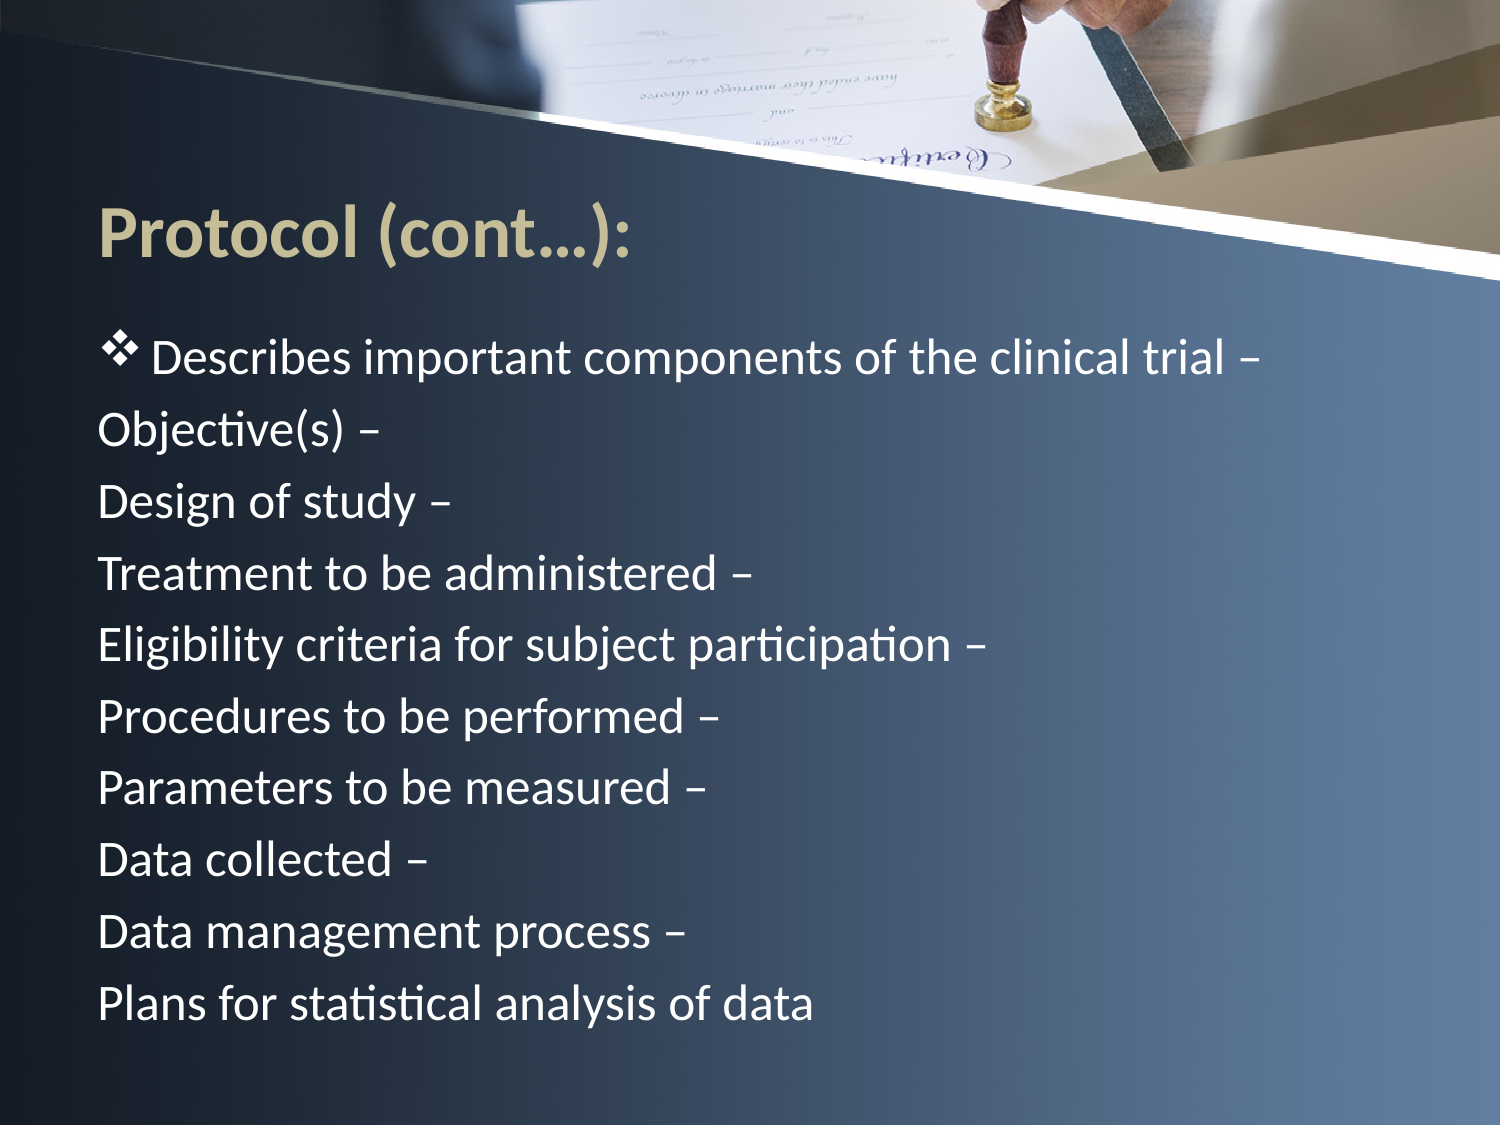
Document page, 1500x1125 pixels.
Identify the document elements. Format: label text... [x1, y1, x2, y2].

title Protocol (cont…): [83, 144, 1439, 312]
list Describes important components of the clinical trial – Objective(s) – Design of study – Treatment to be administered – Eligibility criteria for subject participation – Procedures to be performed – Parameters to be measured – Data collected – Data management process – Plans for statistical analysis of data [82, 316, 1433, 1039]
picture [0, 0, 1500, 1125]
